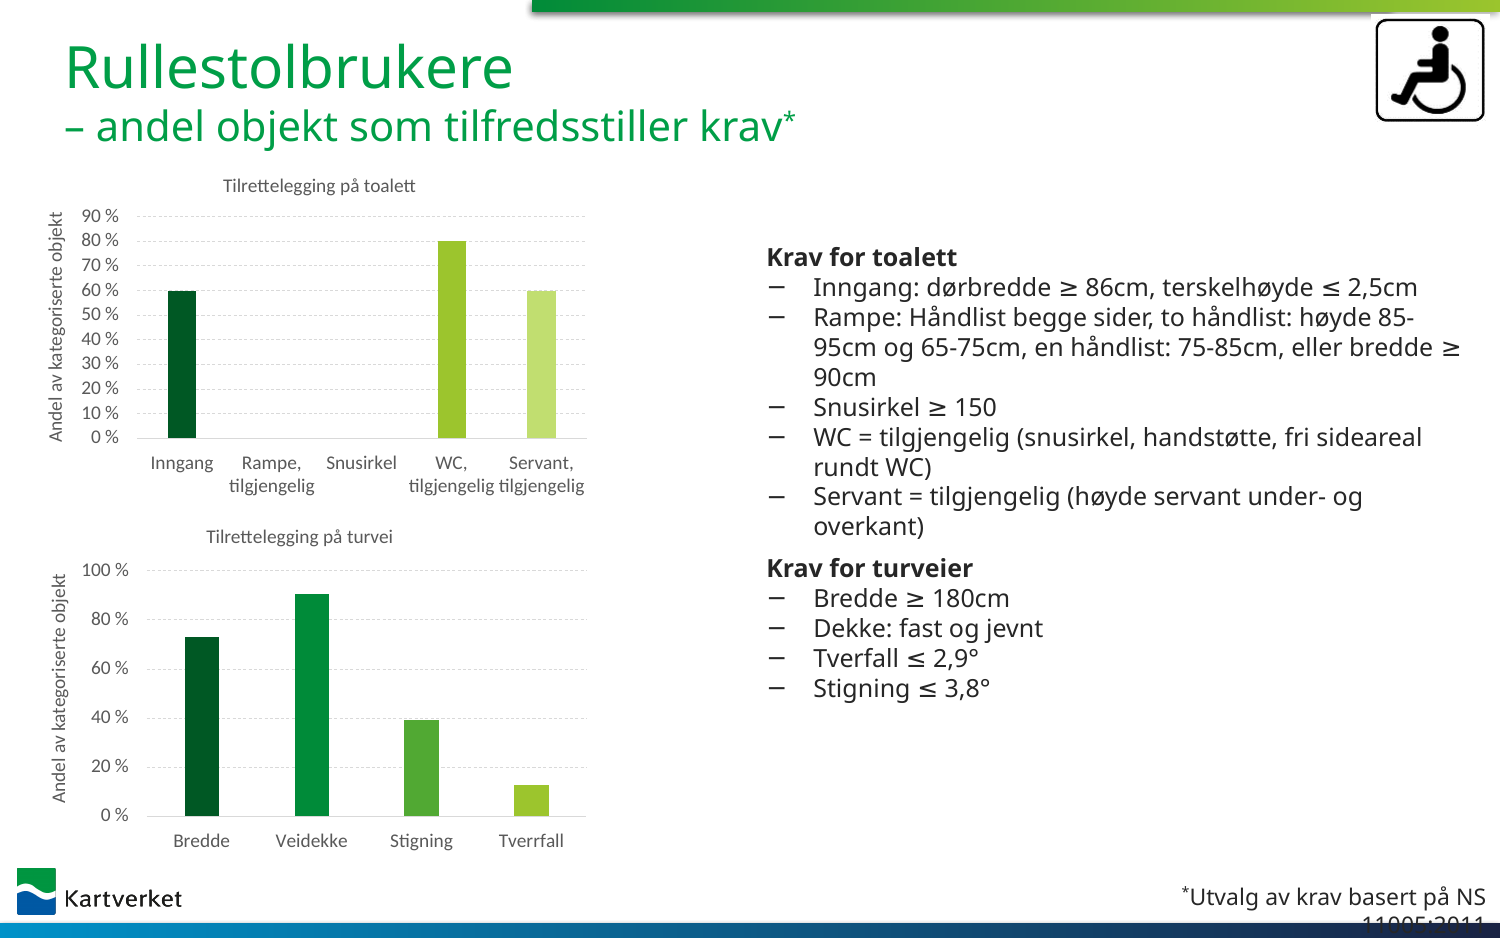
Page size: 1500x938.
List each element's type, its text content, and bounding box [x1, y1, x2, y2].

picture [1371, 13, 1491, 127]
picture [41, 166, 598, 505]
text_box Krav for toalett Inngang: dørbredde ≥ 86cm, terskelhøyde ≤ 2,5cm Rampe: Håndlist begge sider, to håndlist: høyde 85-95cm og 65-75cm, en håndlist: 75-85cm, eller bredde ≥ 90cm Snusirkel ≥ 150 WC = tilgjengelig (snusirkel, handstøtte, fri sideareal rundt WC) Servant = tilgjengelig (høyde servant under- og overkant) [751, 234, 1483, 545]
picture [41, 520, 598, 859]
text_box Rullestolbrukere – andel objekt som tilfredsstiller krav* [49, 14, 1431, 158]
text_box *Utvalg av krav basert på NS 11005:2011 [1068, 873, 1500, 938]
text_box Krav for turveier Bredde ≥ 180cm Dekke: fast og jevnt Tverfall ≤ 2,9° Stigning ≤ 3,8° [751, 545, 1483, 710]
